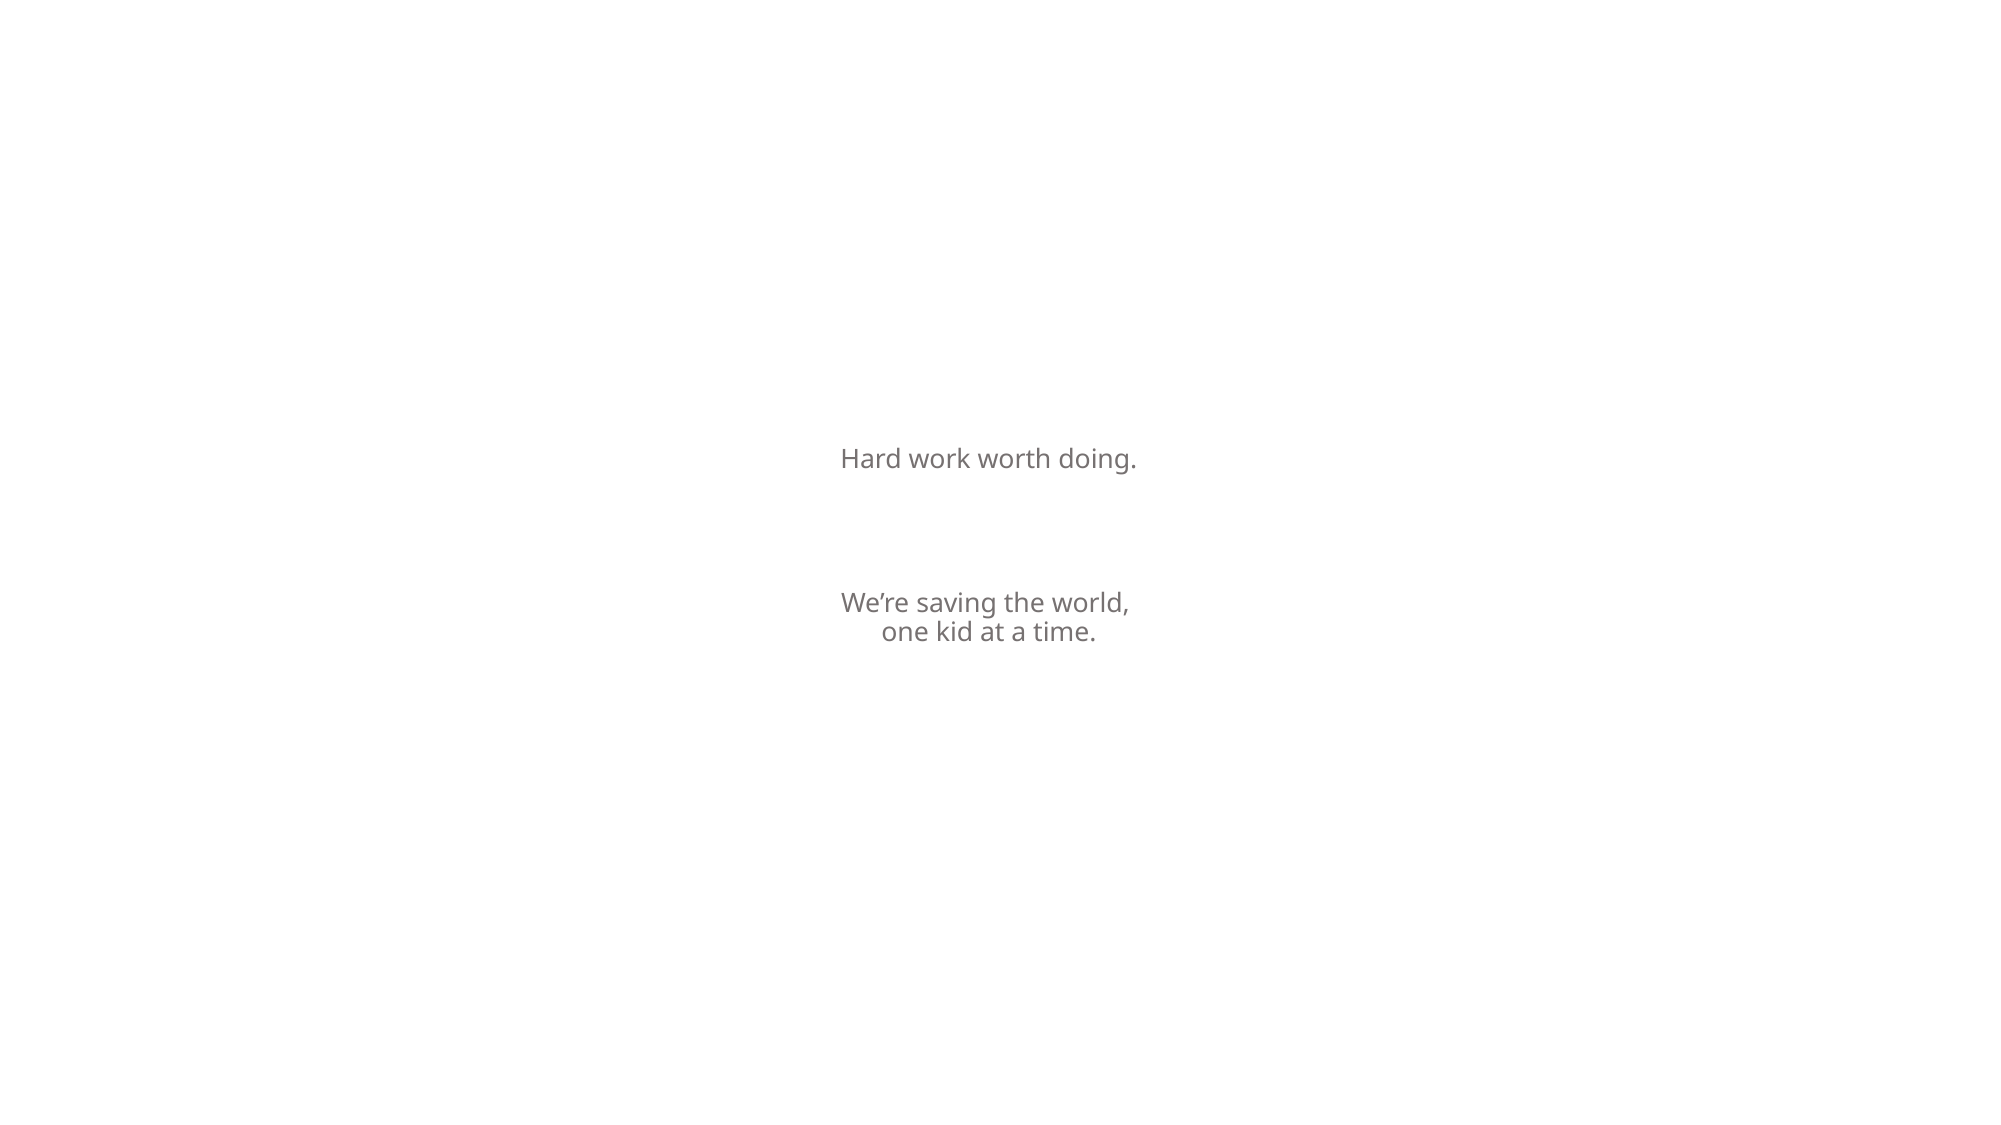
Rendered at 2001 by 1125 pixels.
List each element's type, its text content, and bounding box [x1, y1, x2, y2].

title Hard work worth doing. We’re saving the world, one kid at a time. [126, 437, 1852, 656]
